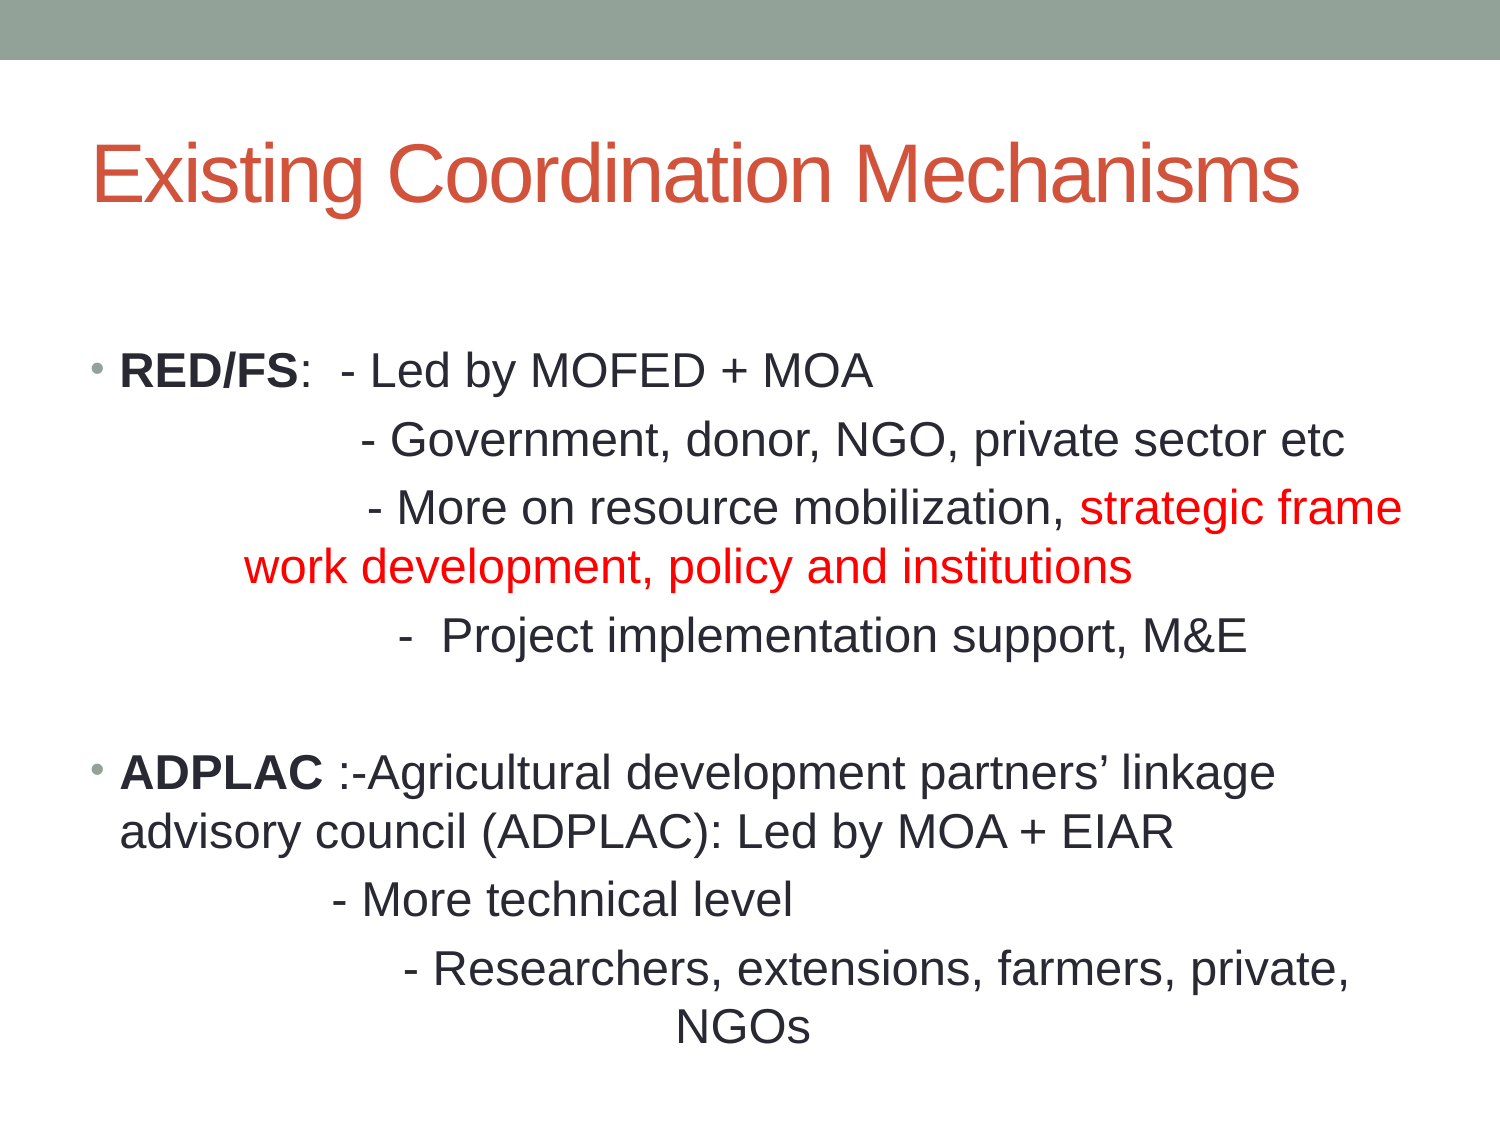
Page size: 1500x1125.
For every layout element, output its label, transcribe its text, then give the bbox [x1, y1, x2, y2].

title Existing Coordination Mechanisms [75, 87, 1425, 250]
list RED/FS: - Led by MOFED + MOA - Government, donor, NGO, private sector etc - More on resource mobilization, strategic frame work development, policy and institutions - Project implementation support, M&E ADPLAC :-Agricultural development partners’ linkage advisory council (ADPLAC): Led by MOA + EIAR - More technical level - Researchers, extensions, farmers, private, NGOs [75, 262, 1425, 1063]
